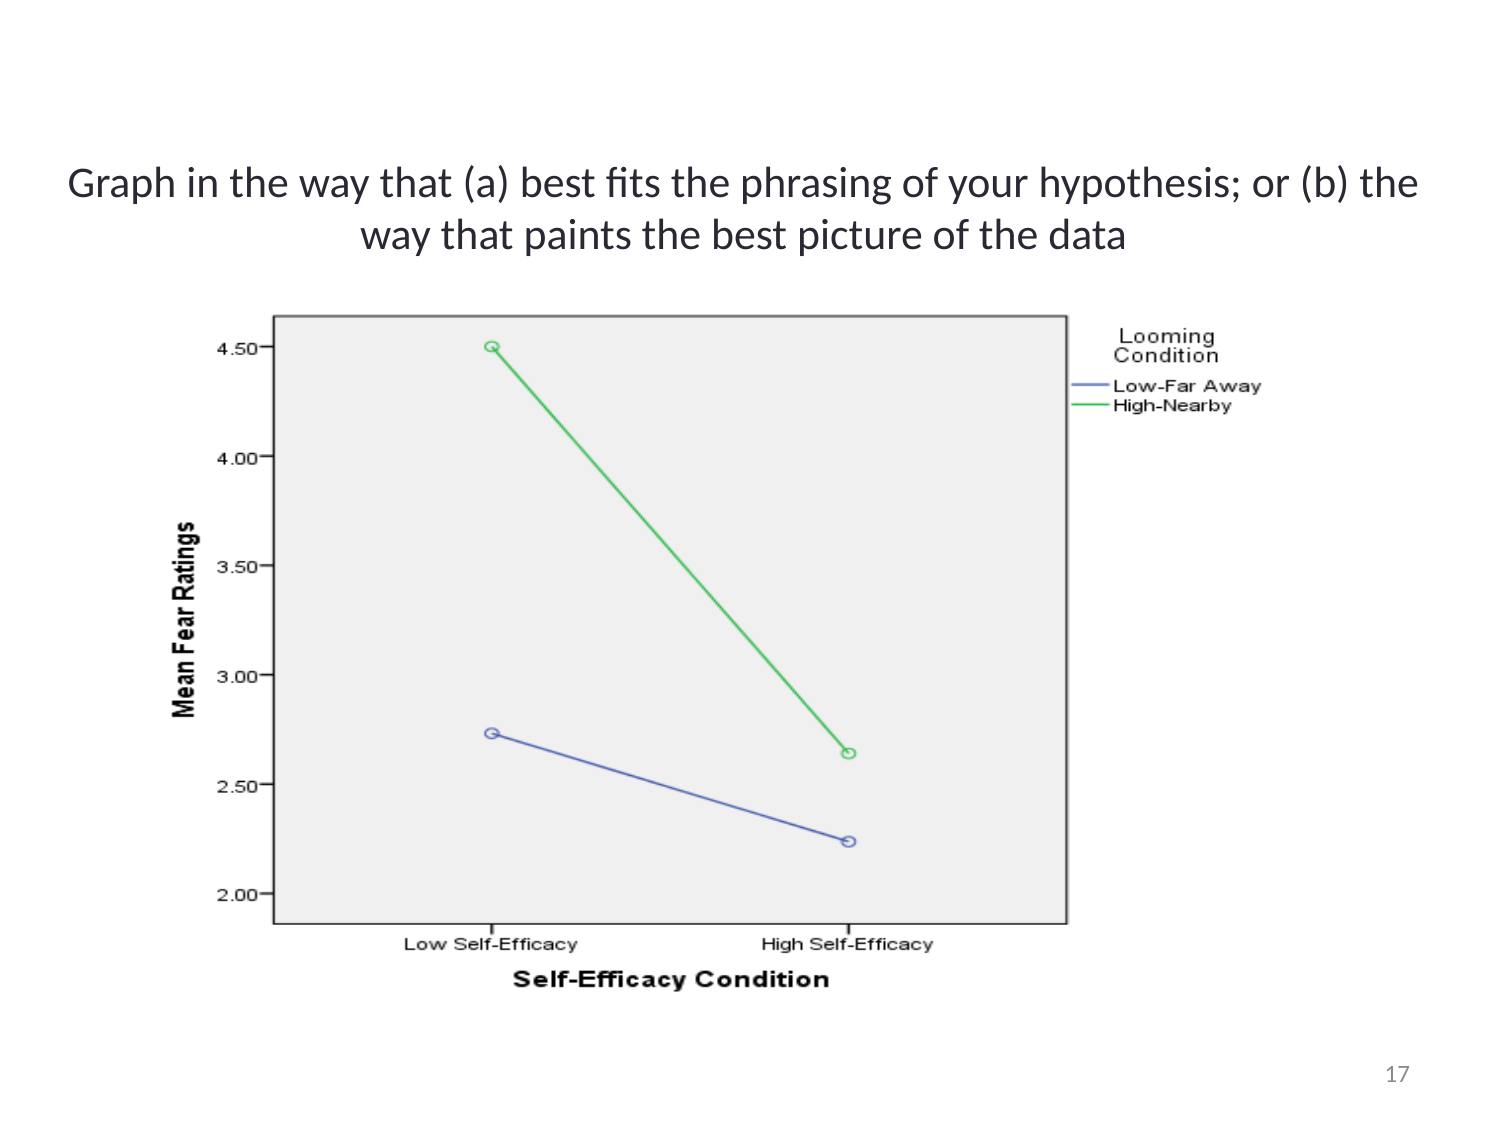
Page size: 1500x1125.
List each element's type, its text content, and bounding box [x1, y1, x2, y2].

title Graph in the way that (a) best fits the phrasing of your hypothesis; or (b) the way that paints the best picture of the data [37, 145, 1450, 267]
slide_number 17 [1074, 1042, 1425, 1103]
picture [137, 266, 1380, 1014]
